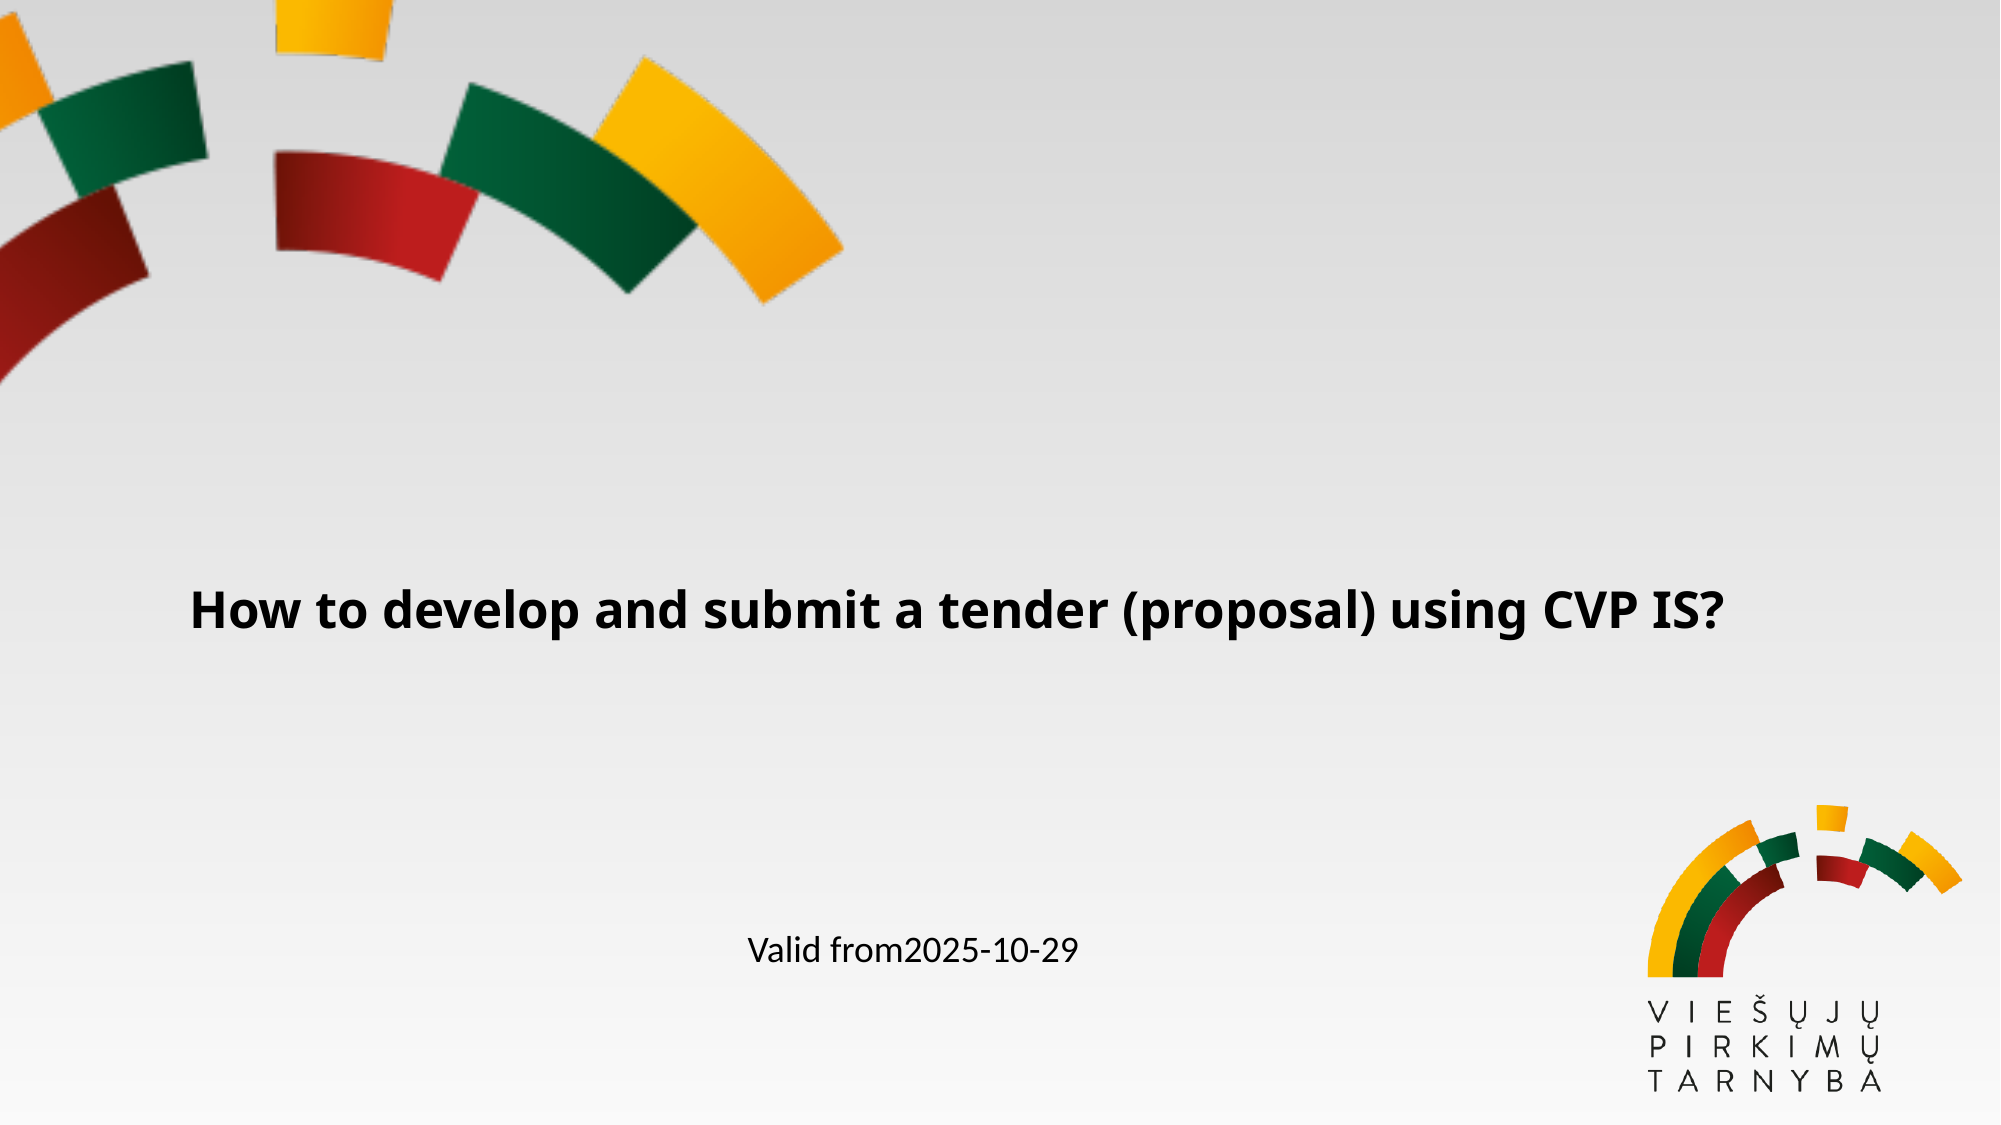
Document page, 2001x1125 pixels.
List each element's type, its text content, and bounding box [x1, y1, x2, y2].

title How to develop and submit a tender (proposal) using CVP IS? [112, 364, 1803, 647]
text_box Valid from2025-10-29 [732, 917, 1183, 978]
picture [0, 0, 860, 467]
picture [1626, 785, 1984, 1111]
